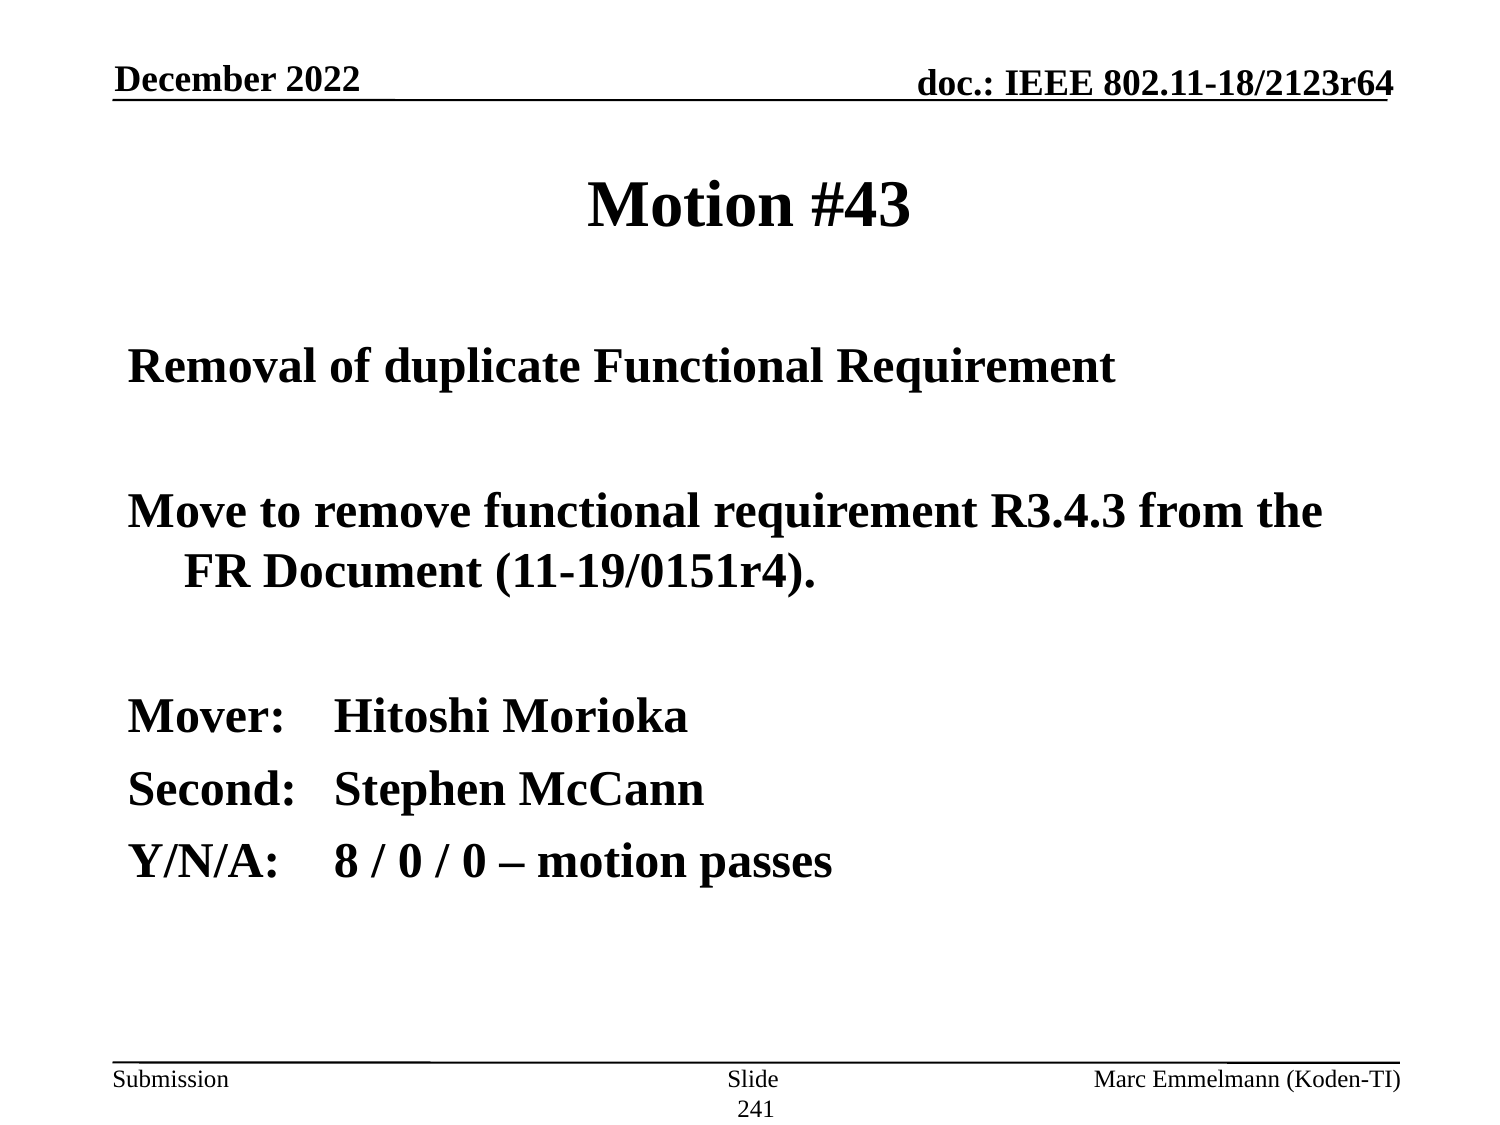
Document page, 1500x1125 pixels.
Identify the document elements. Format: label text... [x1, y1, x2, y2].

list Removal of duplicate Functional Requirement Move to remove functional requirement R3.4.3 from the FR Document (11-19/0151r4). Mover: Hitoshi Morioka Second: Stephen McCann Y/N/A: 8 / 0 / 0 – motion passes [112, 324, 1388, 1000]
footer Marc Emmelmann (Koden-TI) [878, 1061, 1402, 1093]
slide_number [114, 54, 423, 100]
slide_number Slide 241 [712, 1061, 800, 1123]
title Motion #43 [112, 112, 1388, 288]
